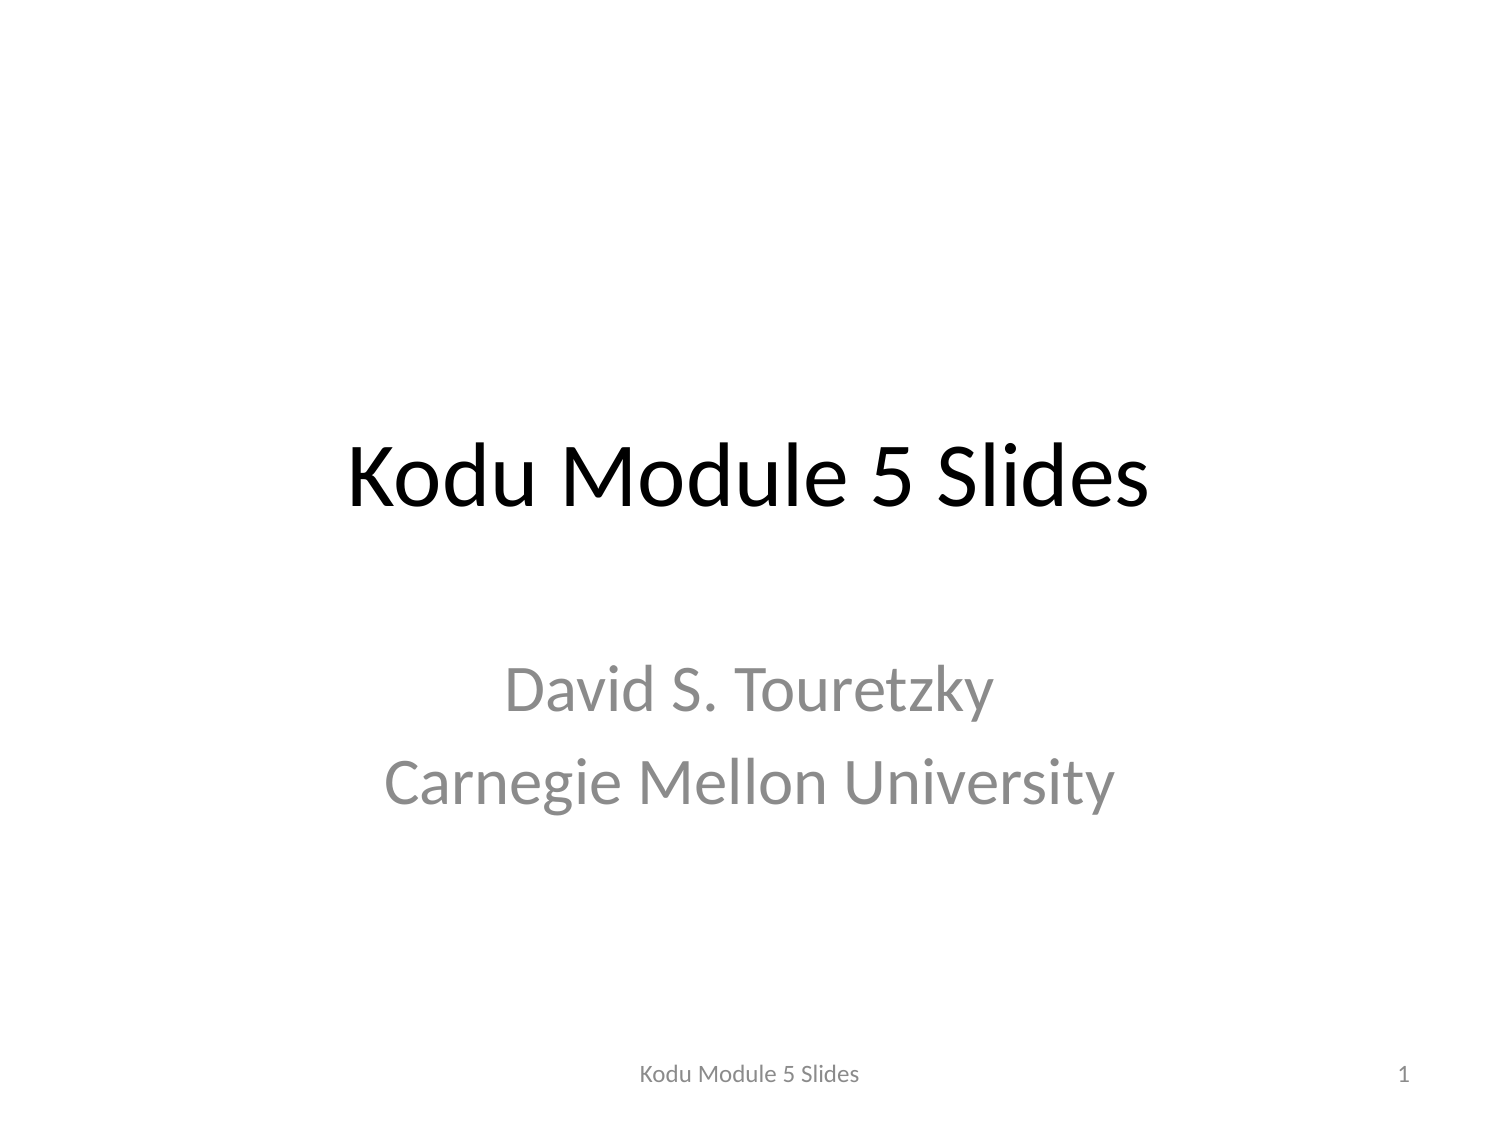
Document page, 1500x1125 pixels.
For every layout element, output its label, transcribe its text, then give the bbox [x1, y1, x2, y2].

title Kodu Module 5 Slides [112, 349, 1388, 591]
slide_number 1 [1074, 1042, 1425, 1103]
footer Kodu Module 5 Slides [512, 1042, 988, 1103]
subtitle David S. Touretzky Carnegie Mellon University [225, 637, 1275, 925]
